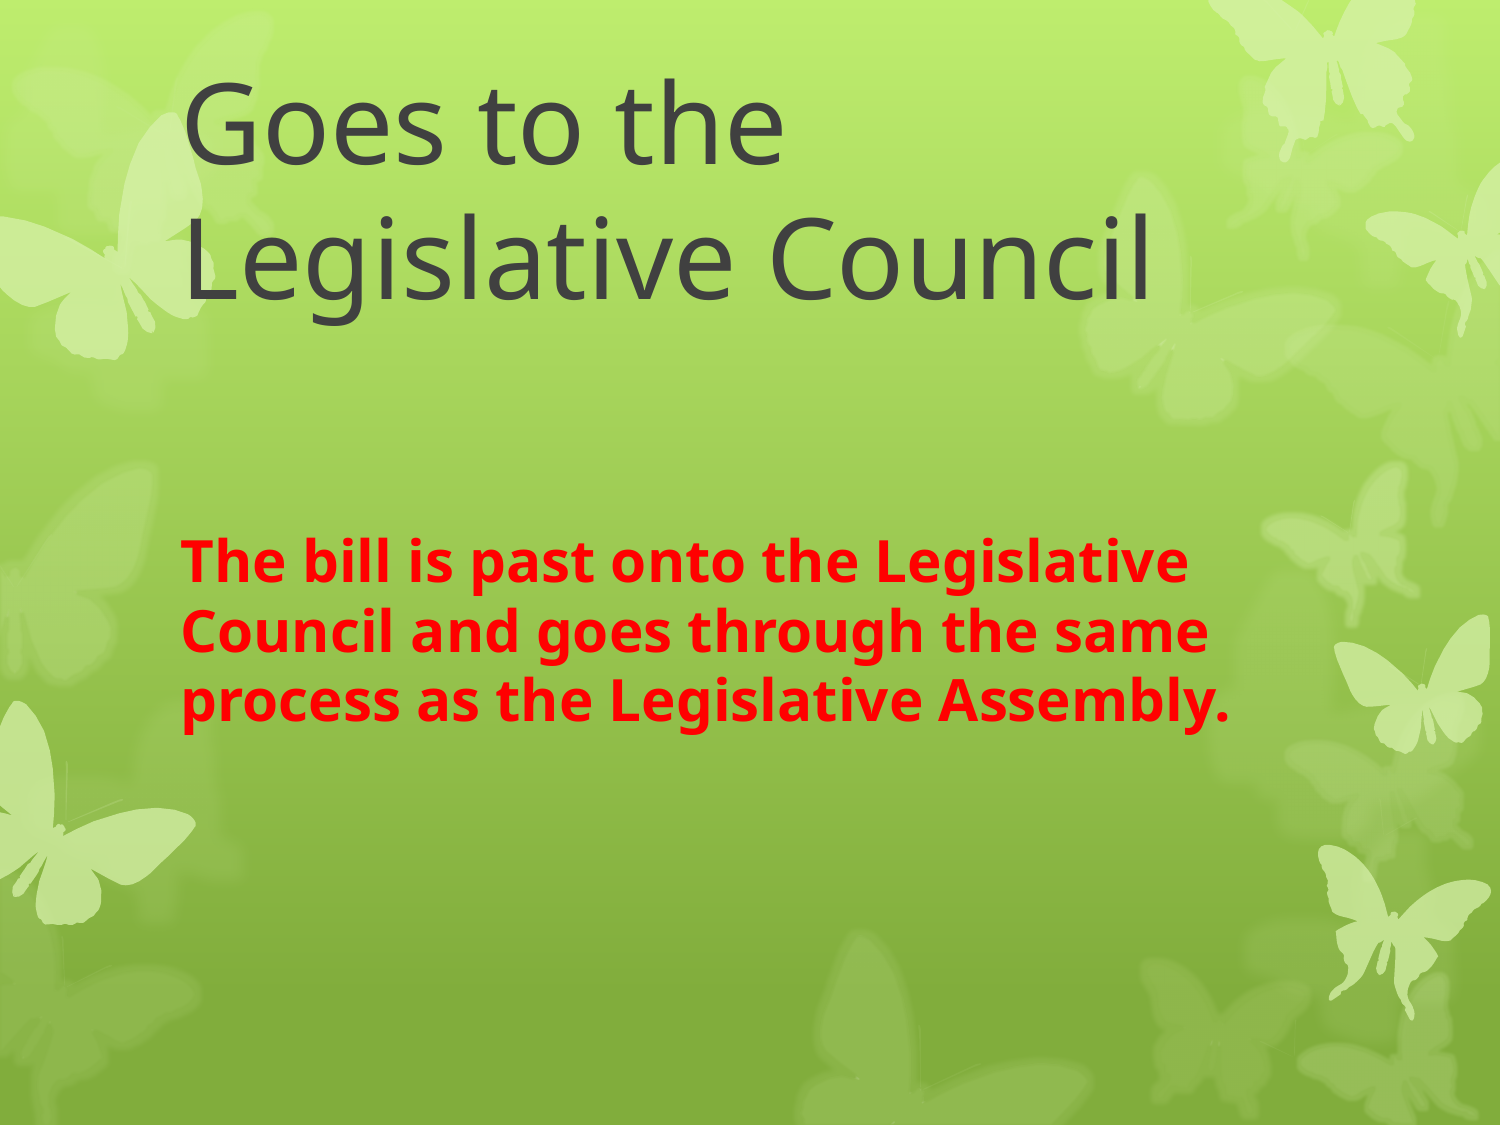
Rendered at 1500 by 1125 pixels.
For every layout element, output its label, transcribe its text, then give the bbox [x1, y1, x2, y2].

list The bill is past onto the Legislative Council and goes through the same process as the Legislative Assembly. [165, 296, 1335, 962]
title Goes to the Legislative Council [165, 110, 1335, 263]
